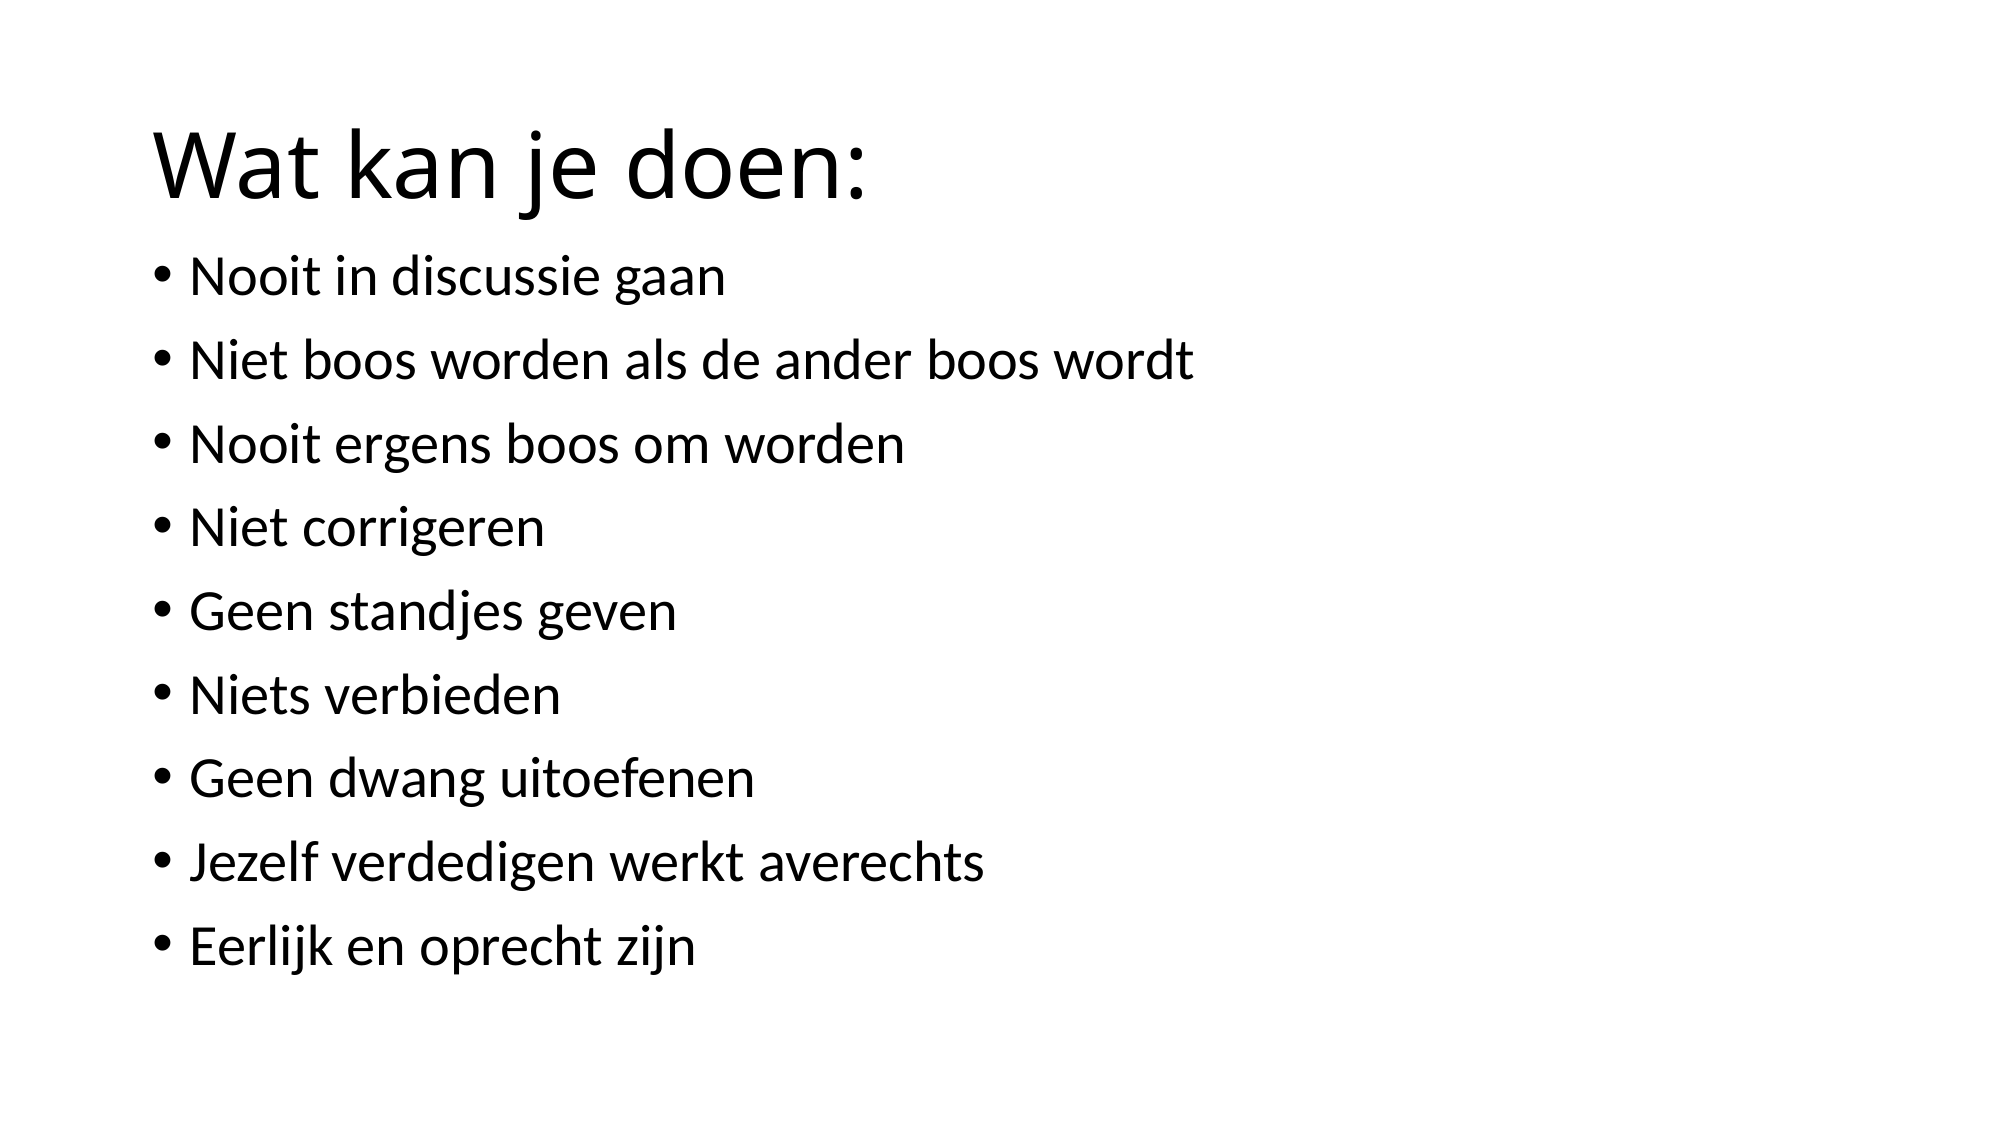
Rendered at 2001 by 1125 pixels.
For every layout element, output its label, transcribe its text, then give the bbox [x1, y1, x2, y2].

list Nooit in discussie gaan Niet boos worden als de ander boos wordt Nooit ergens boos om worden Niet corrigeren Geen standjes geven Niets verbieden Geen dwang uitoefenen Jezelf verdedigen werkt averechts Eerlijk en oprecht zijn [137, 238, 1863, 1083]
title Wat kan je doen: [137, 59, 1863, 238]
